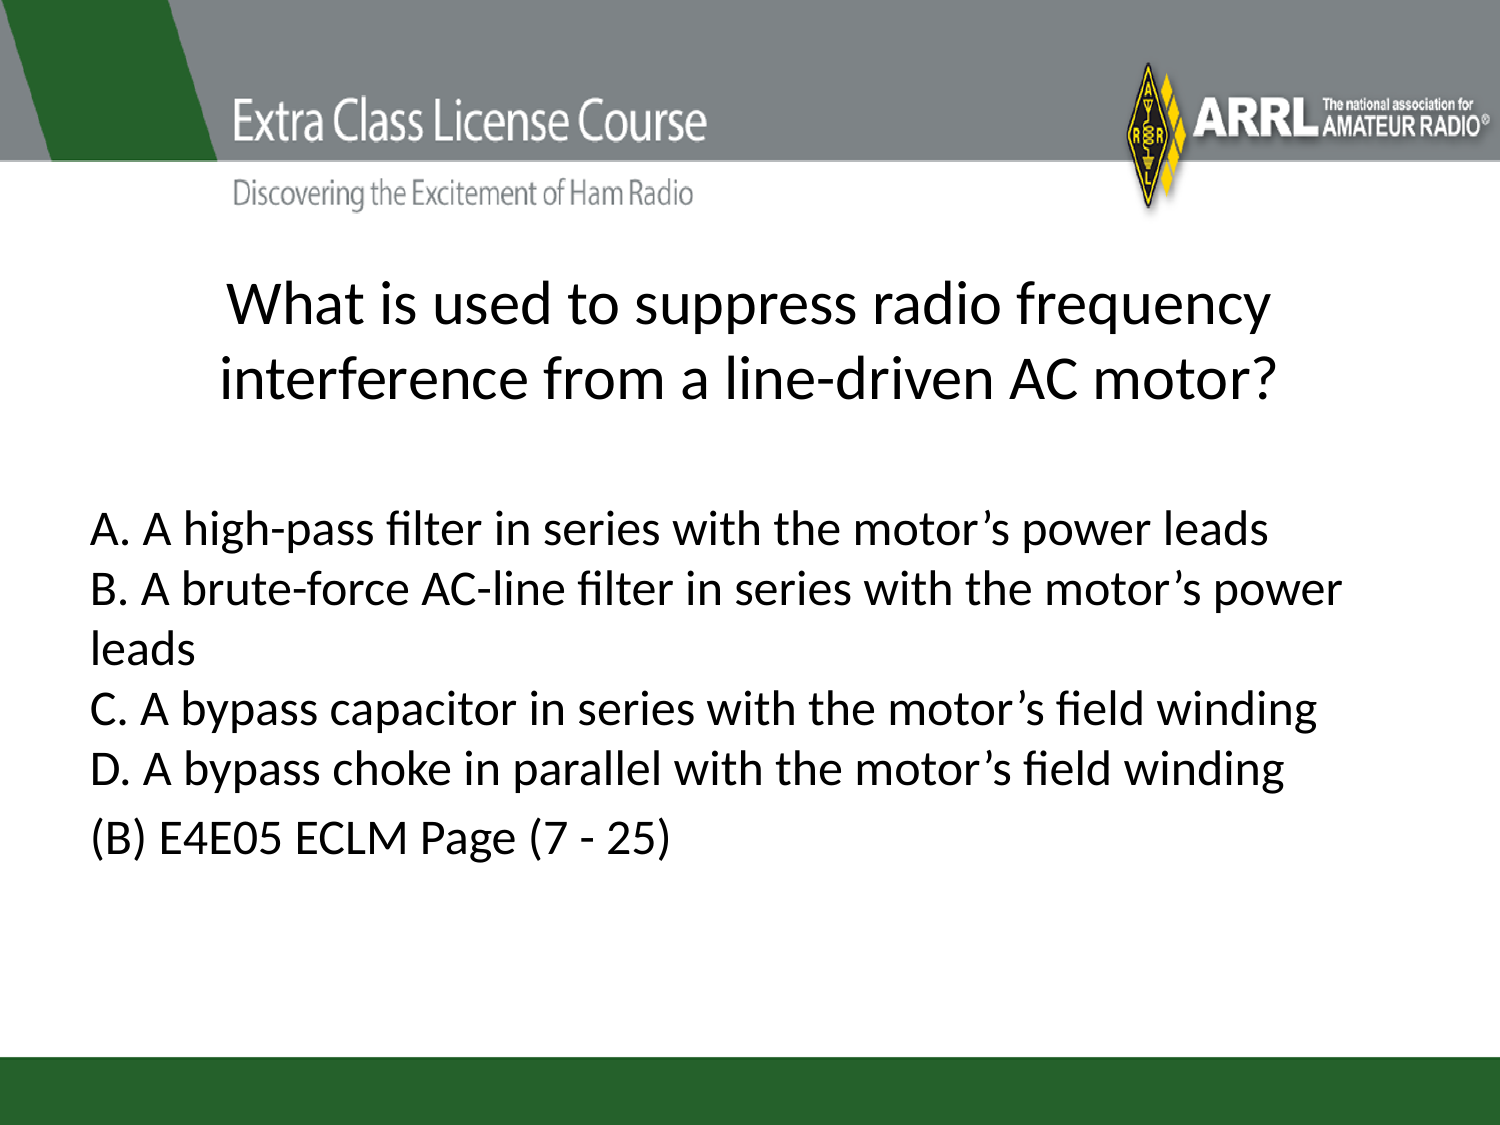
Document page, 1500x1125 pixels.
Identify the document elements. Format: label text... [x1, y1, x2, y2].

list A. A high-pass filter in series with the motor’s power leads B. A brute-force AC-line filter in series with the motor’s power leads C. A bypass capacitor in series with the motor’s field winding D. A bypass choke in parallel with the motor’s field winding (B) E4E05 ECLM Page (7 - 25) [75, 487, 1425, 1005]
title What is used to suppress radio frequency interference from a line-driven AC motor? [75, 254, 1425, 435]
picture [0, 0, 1500, 1125]
